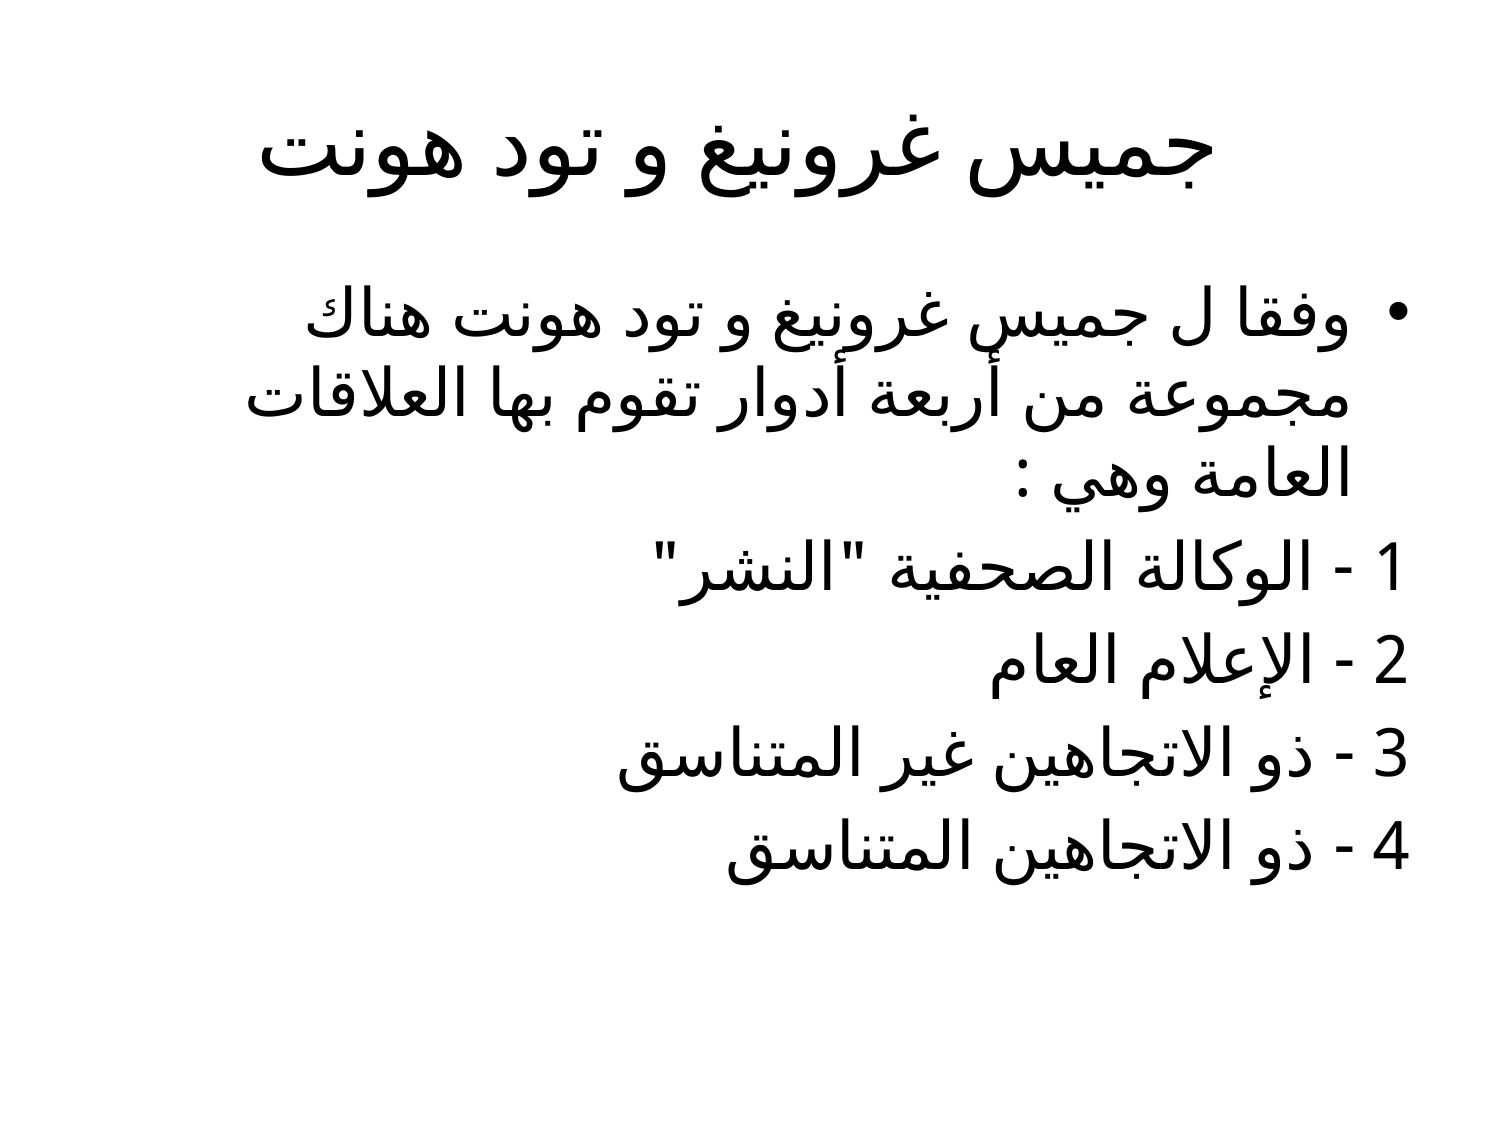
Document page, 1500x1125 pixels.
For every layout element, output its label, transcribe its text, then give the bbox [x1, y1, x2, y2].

list وفقا ل جميس غرونيغ و تود هونت هناك مجموعة من أربعة أدوار تقوم بها العلاقات العامة وهي : 1 - الوكالة الصحفية "النشر" 2 - الإعلام العام 3 - ذو الاتجاهين غير المتناسق 4 - ذو الاتجاهين المتناسق [75, 262, 1425, 1005]
title جميس غرونيغ و تود هونت [75, 45, 1425, 233]
